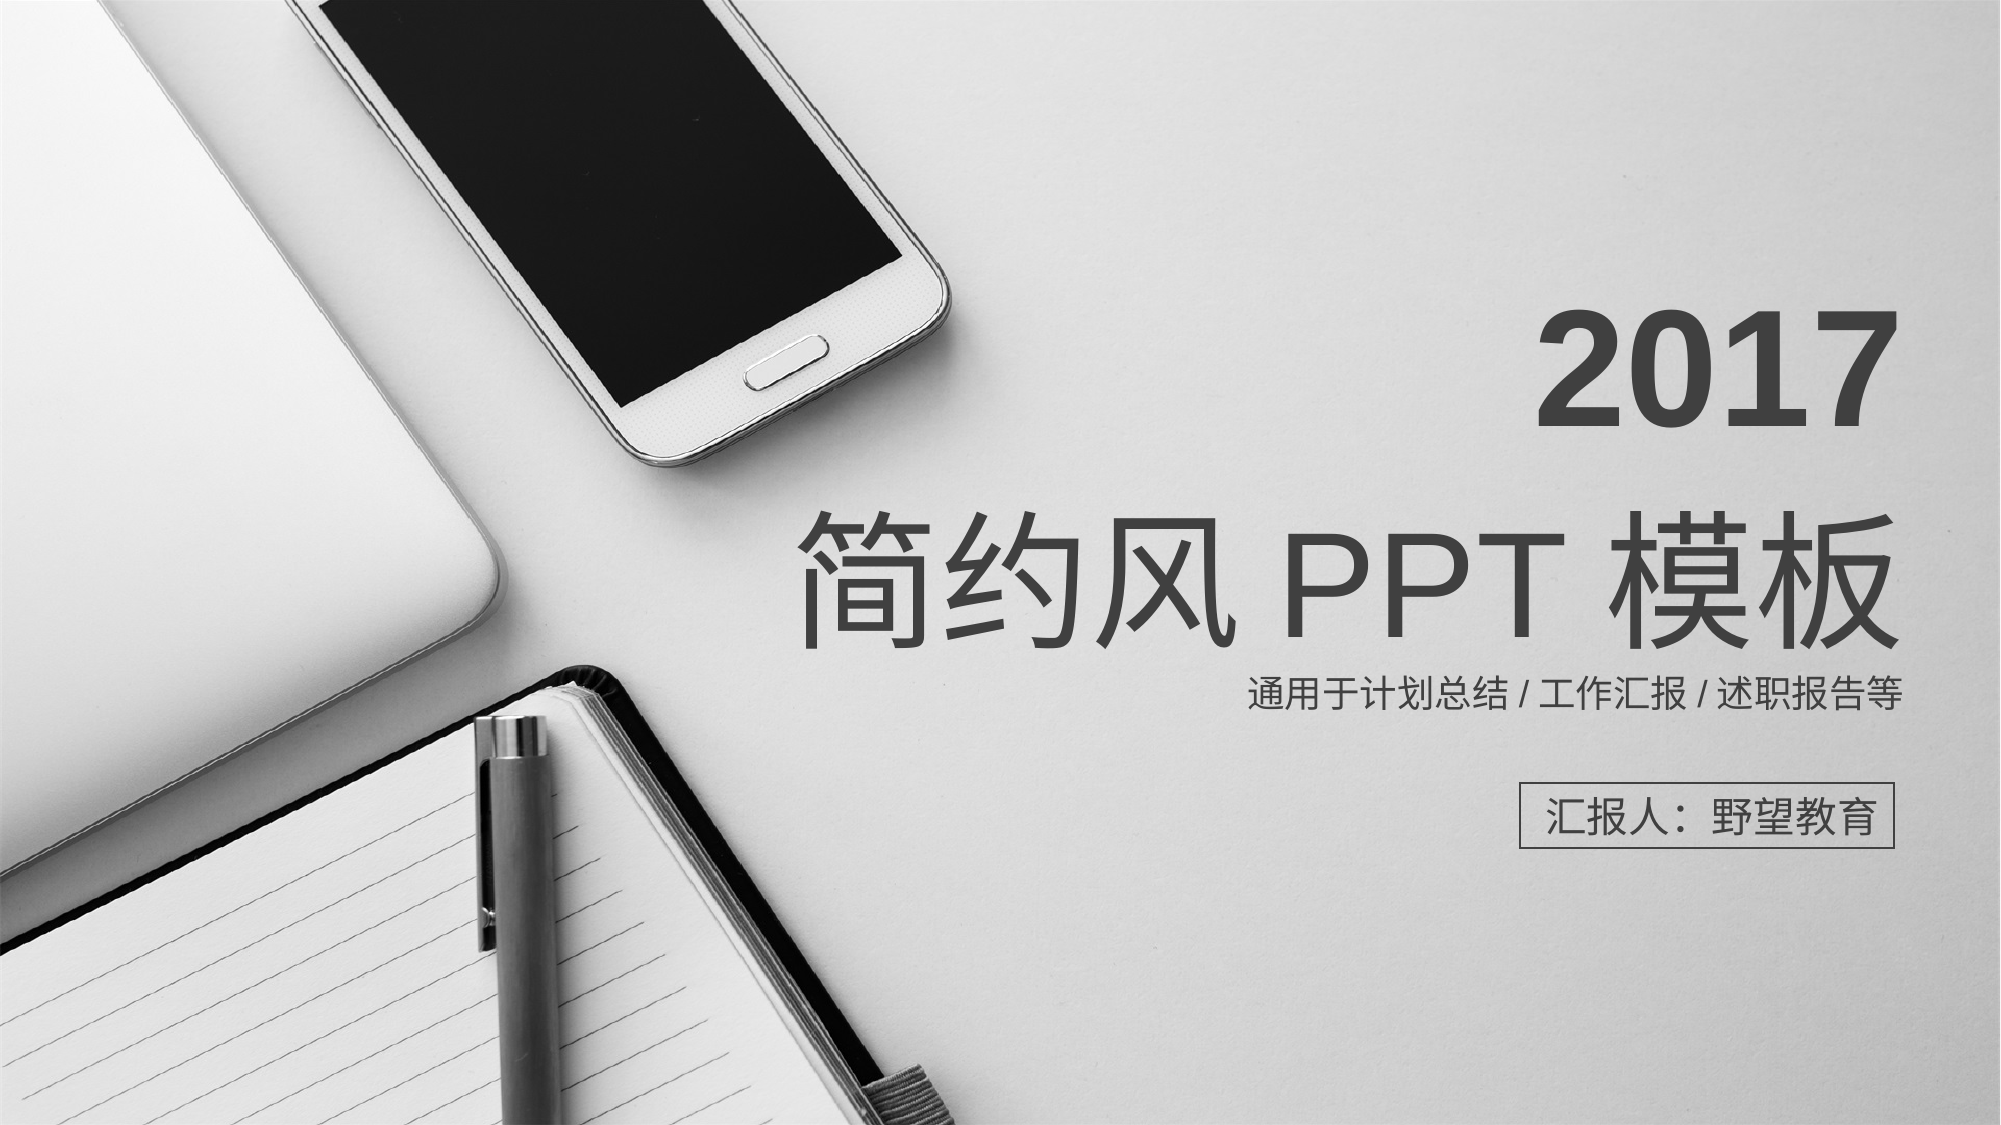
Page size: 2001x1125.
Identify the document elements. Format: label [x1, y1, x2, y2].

text_box [692, 273, 1919, 848]
picture [0, 0, 2001, 1125]
